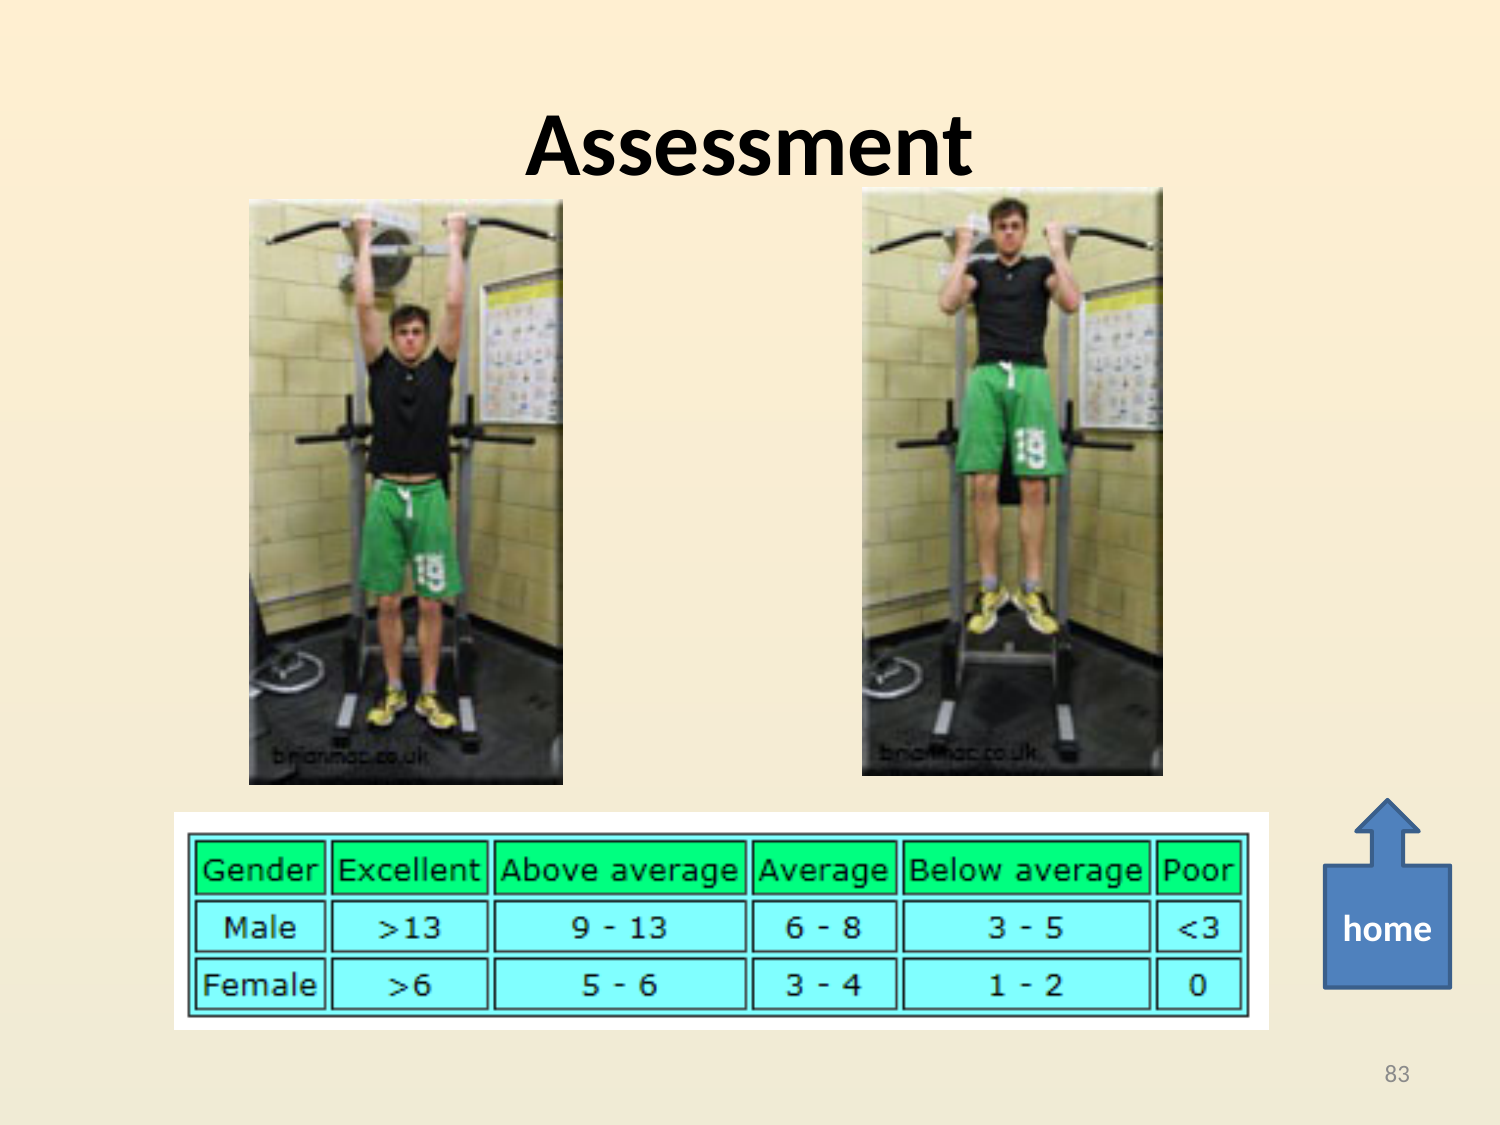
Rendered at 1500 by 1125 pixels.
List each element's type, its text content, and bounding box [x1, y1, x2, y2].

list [174, 812, 1269, 1030]
slide_number 83 [1074, 1042, 1425, 1103]
title Assessment [75, 45, 1425, 233]
picture [249, 199, 563, 785]
picture [862, 187, 1163, 776]
text_box home [1322, 797, 1453, 990]
